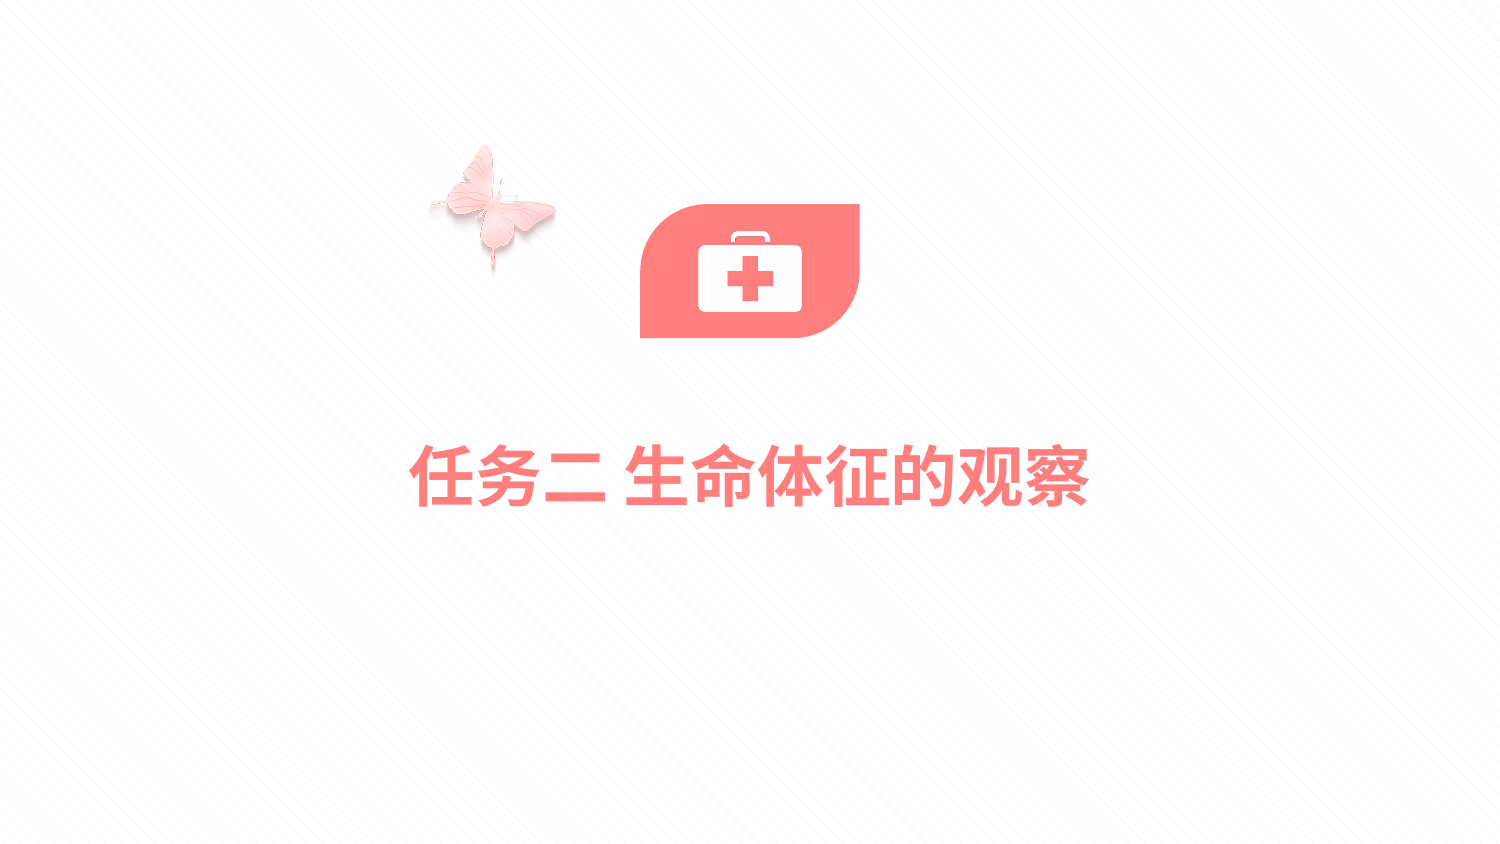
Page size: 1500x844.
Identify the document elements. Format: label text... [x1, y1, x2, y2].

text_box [640, 204, 860, 339]
picture [422, 132, 584, 279]
text_box 任务二 生命体征的观察 [393, 427, 1107, 612]
